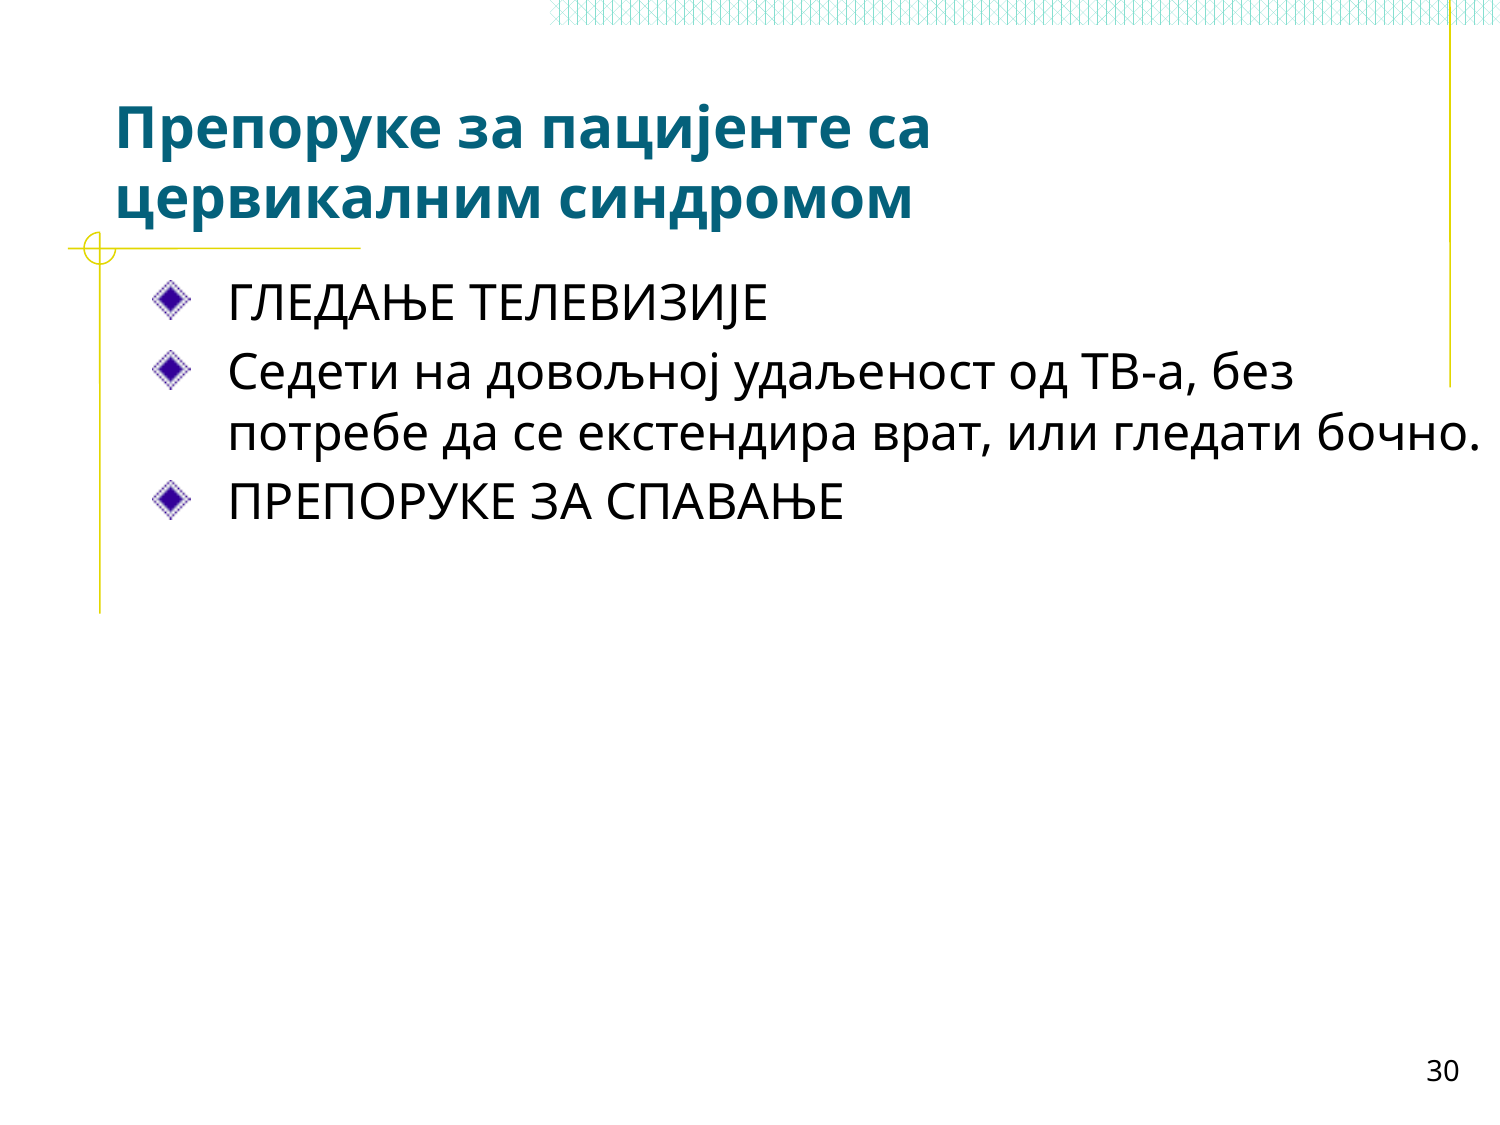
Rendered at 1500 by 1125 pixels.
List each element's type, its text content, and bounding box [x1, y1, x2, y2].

picture [152, 480, 191, 520]
title Препоруке за пацијенте са цервикалним синдромом [99, 49, 1376, 238]
picture [152, 350, 191, 390]
list ГЛЕДАЊЕ ТЕЛЕВИЗИЈЕ Седети на довољној удаљеност од ТВ-а, без потребе да се екстендира врат, или гледати бочно. ПРЕПОРУКЕ ЗА СПАВАЊЕ [137, 262, 1500, 938]
picture [152, 280, 191, 320]
slide_number 30 [1162, 1025, 1475, 1100]
